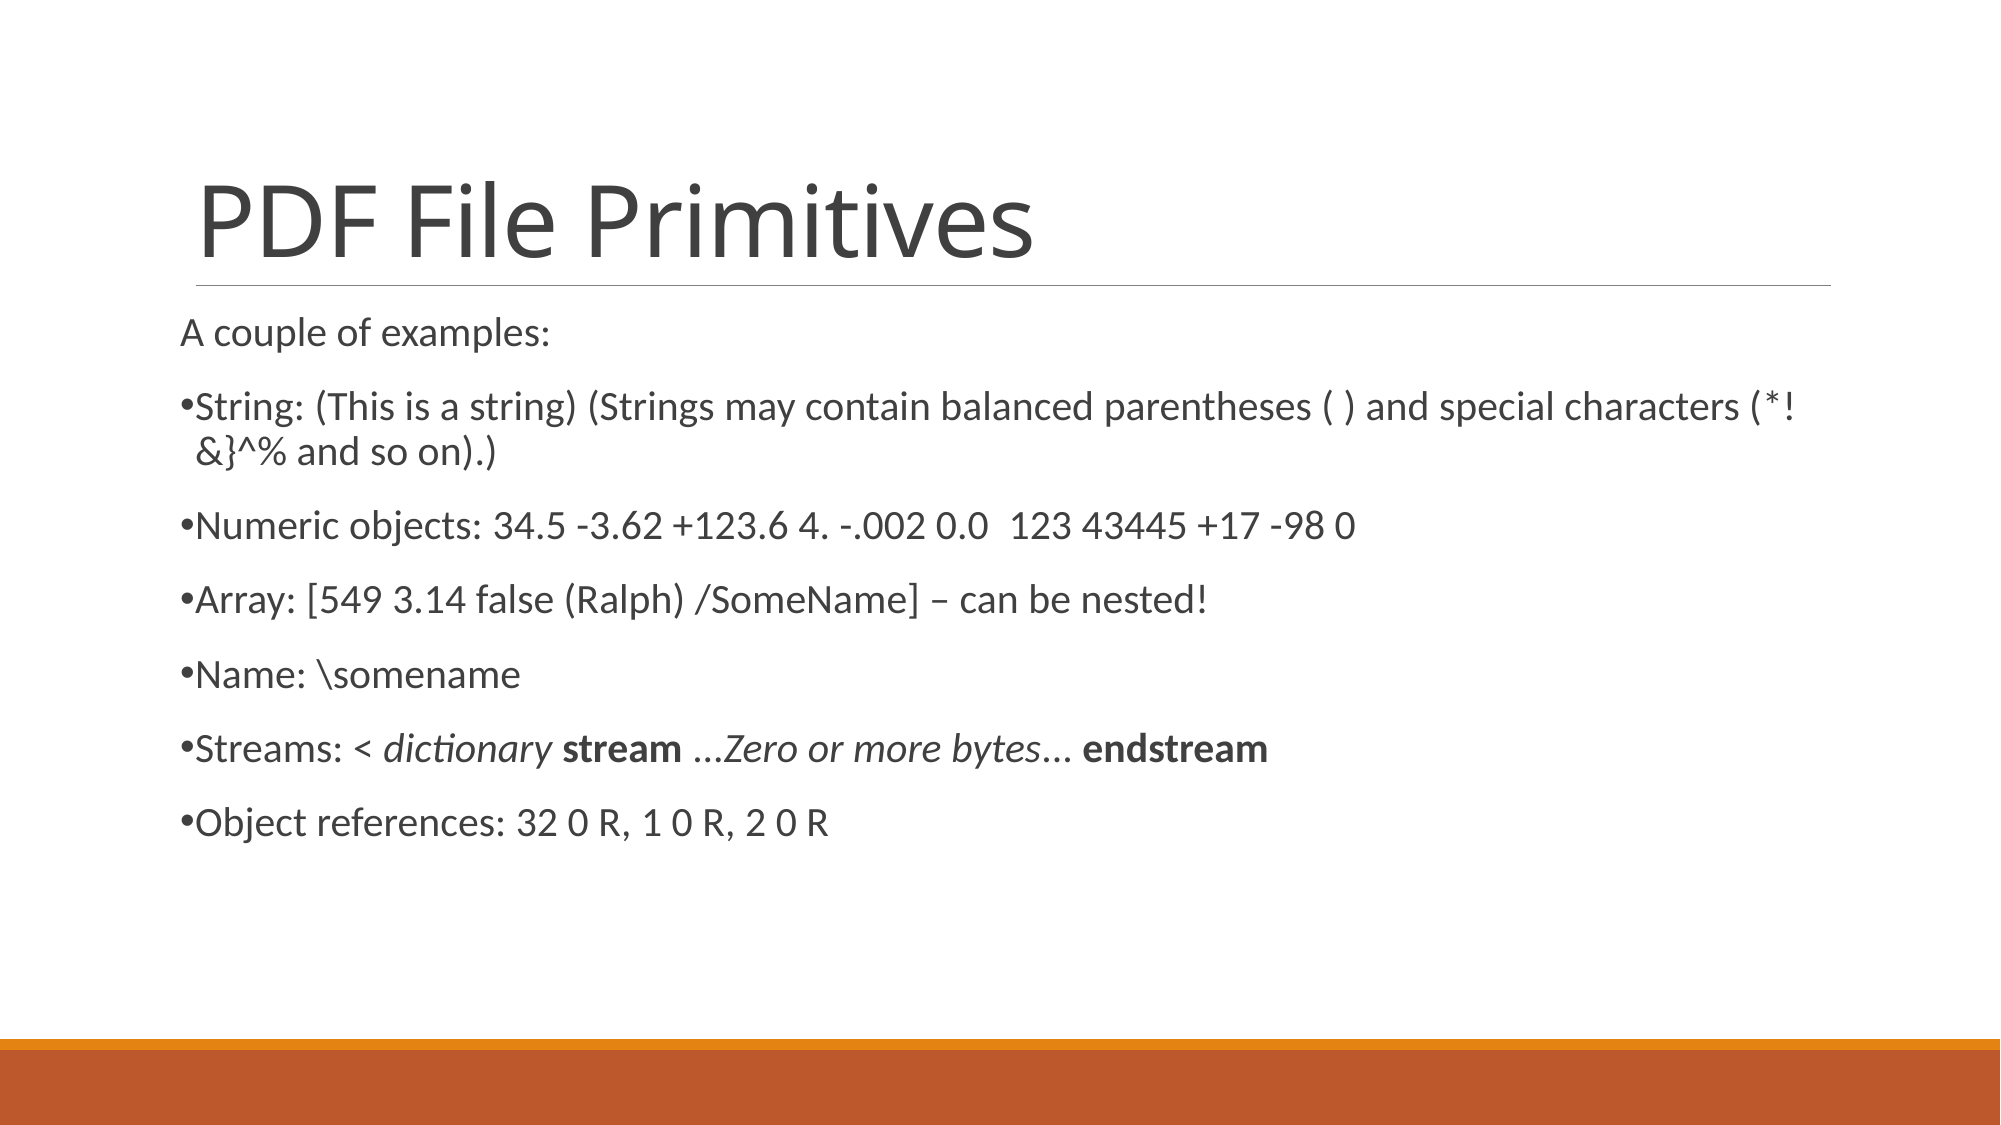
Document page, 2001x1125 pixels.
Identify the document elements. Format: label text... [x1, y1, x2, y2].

title PDF File Primitives [180, 47, 1830, 285]
list A couple of examples: String: (This is a string) (Strings may contain balanced parentheses ( ) and special characters (*!&}^% and so on).) Numeric objects: 34.5 -3.62 +123.6 4. -.002 0.0 123 43445 +17 -98 0 Array: [549 3.14 false (Ralph) /SomeName] – can be nested! Name: \somename Streams: < dictionary stream ...Zero or more bytes... endstream Object references: 32 0 R, 1 0 R, 2 0 R [180, 302, 1830, 963]
